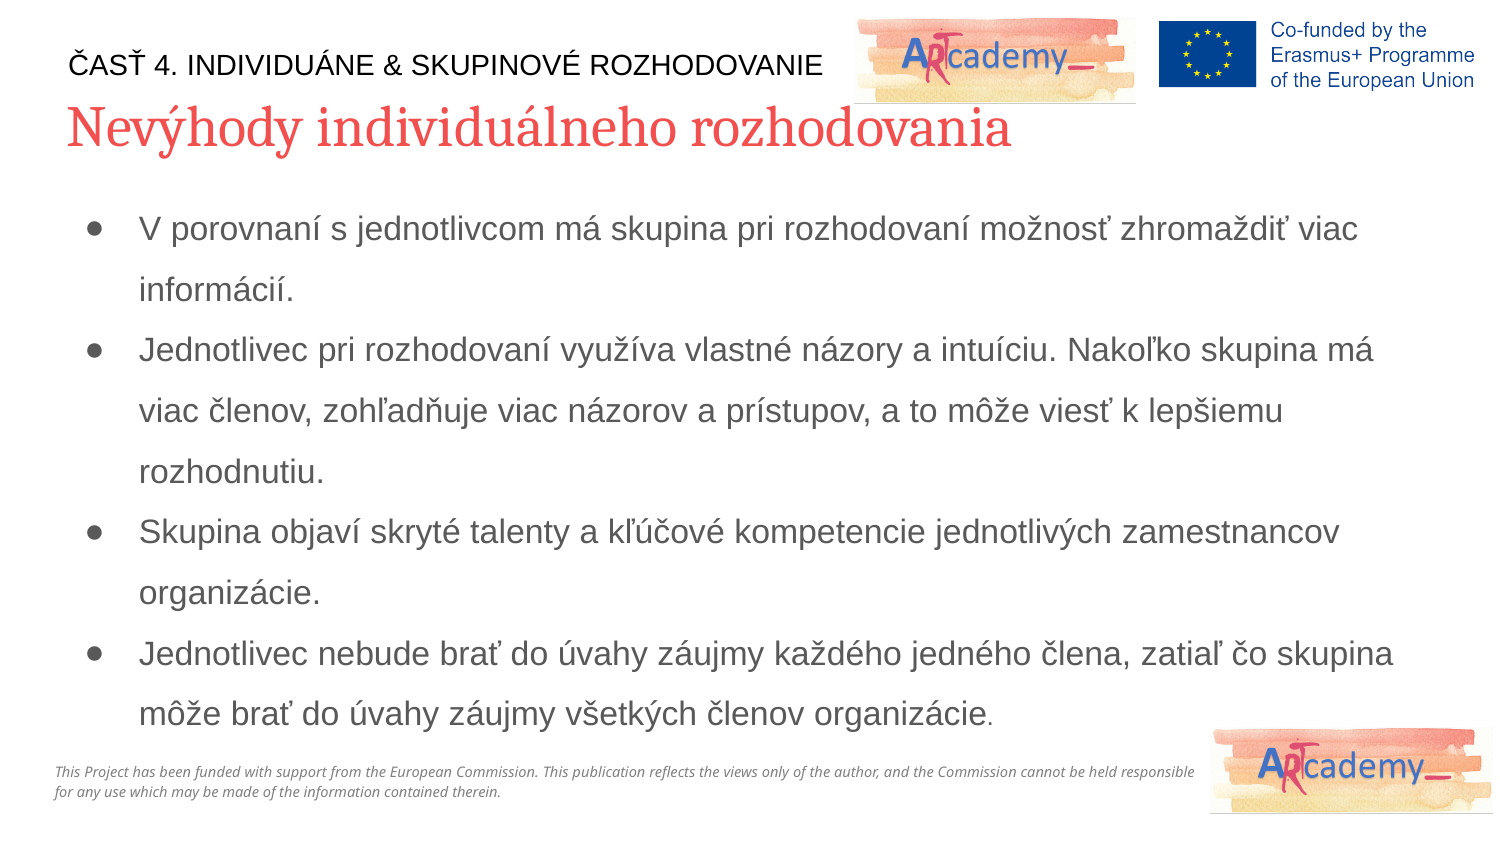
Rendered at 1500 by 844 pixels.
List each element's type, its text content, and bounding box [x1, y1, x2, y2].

picture [1158, 21, 1474, 91]
picture [1210, 709, 1493, 844]
list V porovnaní s jednotlivcom má skupina pri rozhodovaní možnosť zhromaždiť viac informácií. Jednotlivec pri rozhodovaní využíva vlastné názory a intuíciu. Nakoľko skupina má viac členov, zohľadňuje viac názorov a prístupov, a to môže viesť k lepšiemu rozhodnutiu. Skupina objaví skryté talenty a kľúčové kompetencie jednotlivých zamestnancov organizácie. Jednotlivec nebude brať do úvahy záujmy každého jedného člena, zatiaľ čo skupina môže brať do úvahy záujmy všetkých členov organizácie. [51, 171, 1449, 754]
text_box This Project has been funded with support from the European Commission. This publication reflects the views only of the author, and the Commission cannot be held responsible for any use which may be made of the information contained therein. [39, 754, 1205, 799]
title Nevýhody individuálneho rozhodovania [51, 72, 1449, 167]
picture [854, 0, 1137, 134]
text_box ČASŤ 4. INDIVIDUÁNE & SKUPINOVÉ ROZHODOVANIE [53, 39, 849, 89]
